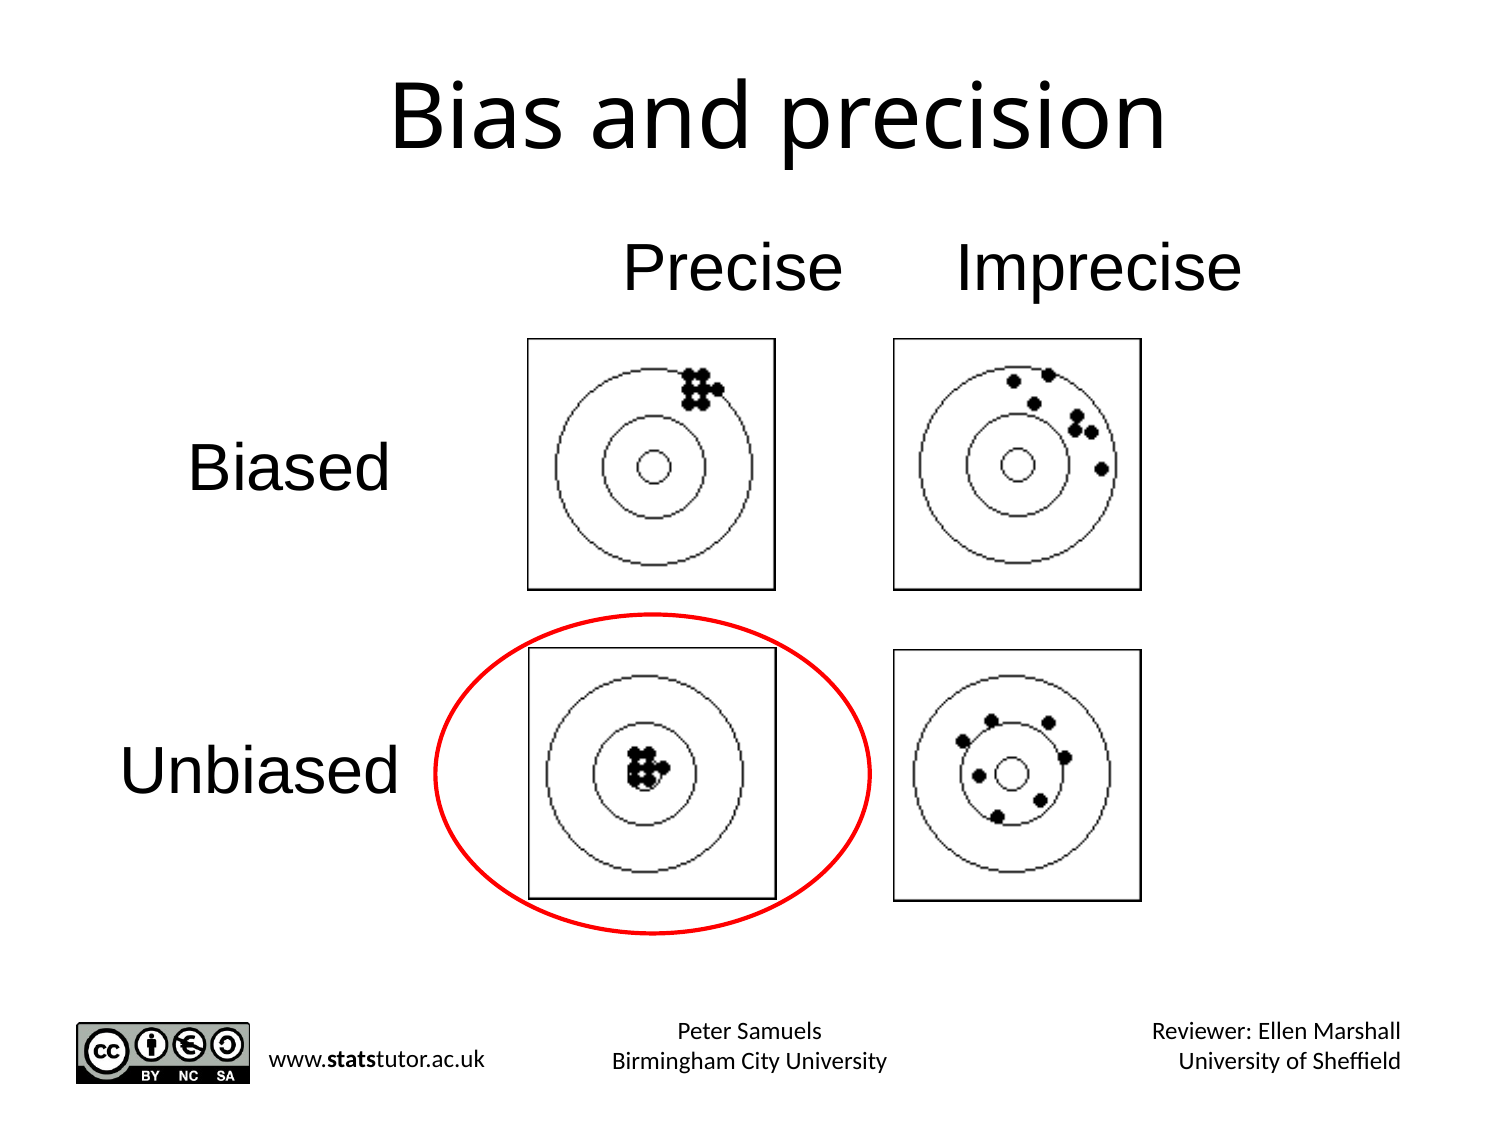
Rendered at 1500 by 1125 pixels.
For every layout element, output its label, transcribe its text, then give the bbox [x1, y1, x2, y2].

picture [76, 1022, 251, 1084]
title Bias and precision [141, 42, 1417, 181]
text_box [435, 614, 870, 904]
text_box www.statstutor.ac.uk [254, 1035, 538, 1080]
picture [893, 338, 1142, 592]
picture [526, 338, 776, 592]
text_box Peter Samuels Birmingham City University [549, 1007, 951, 1083]
list Precise Imprecise [88, 208, 1439, 951]
text_box Biased [172, 416, 410, 512]
text_box Reviewer: Ellen Marshall University of Sheffield [1038, 1007, 1417, 1083]
picture [893, 649, 1142, 903]
picture [528, 647, 777, 901]
text_box Unbiased [104, 719, 436, 814]
text_box [534, 908, 771, 934]
